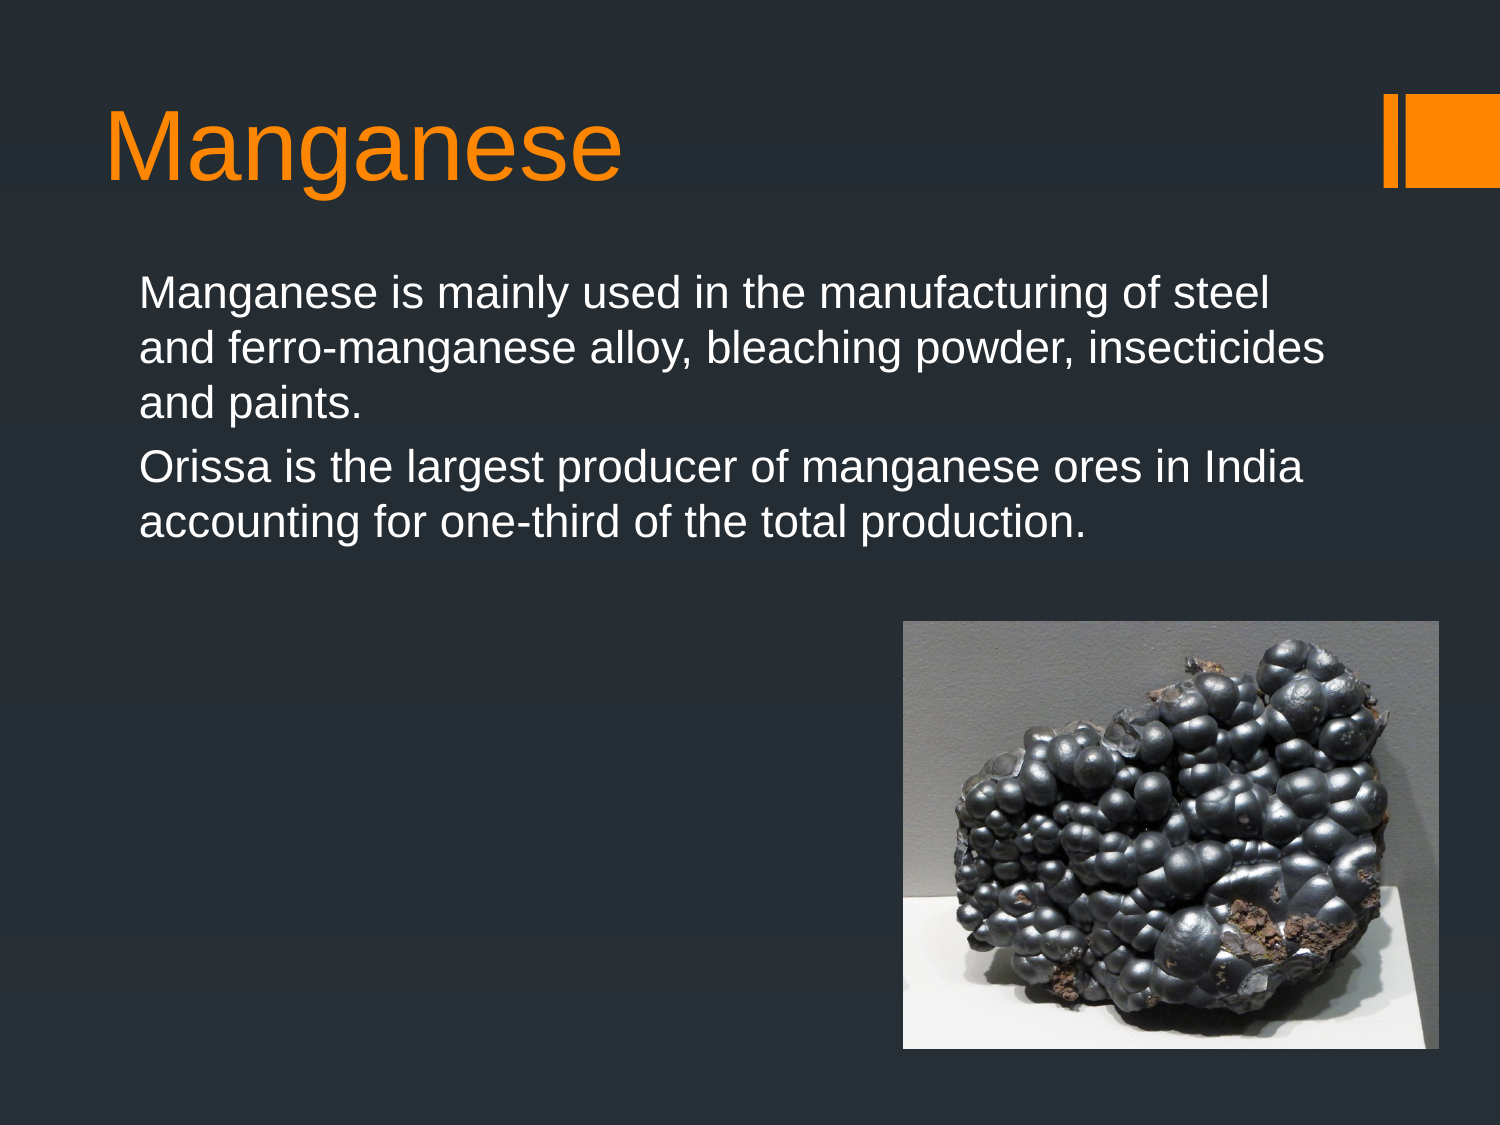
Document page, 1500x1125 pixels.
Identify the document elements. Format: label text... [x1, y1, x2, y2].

title Manganese [88, 66, 1364, 209]
picture [903, 620, 1439, 1049]
subtitle Manganese is mainly used in the manufacturing of steel and ferro-manganese alloy, bleaching powder, insecticides and paints. Orissa is the largest producer of manganese ores in India accounting for one-third of the total production. [123, 255, 1365, 925]
